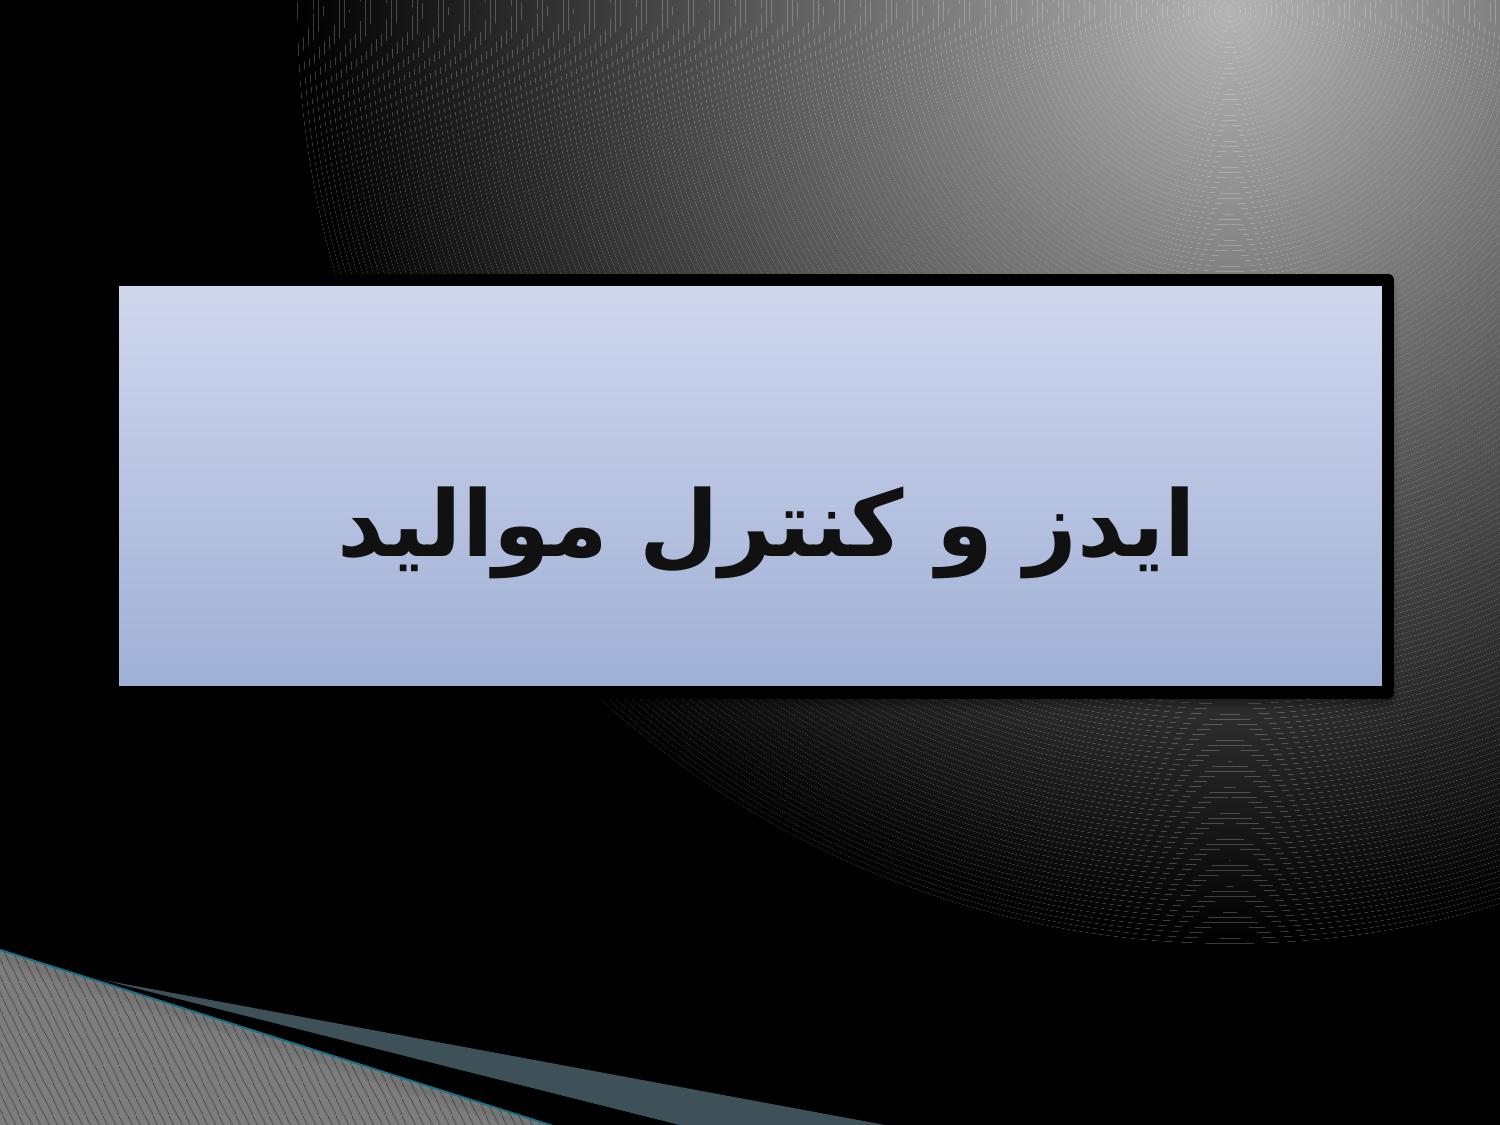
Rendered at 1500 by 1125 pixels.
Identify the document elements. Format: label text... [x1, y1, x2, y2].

title ايدز و كنترل مواليد [112, 279, 1389, 693]
picture [0, 952, 543, 1125]
